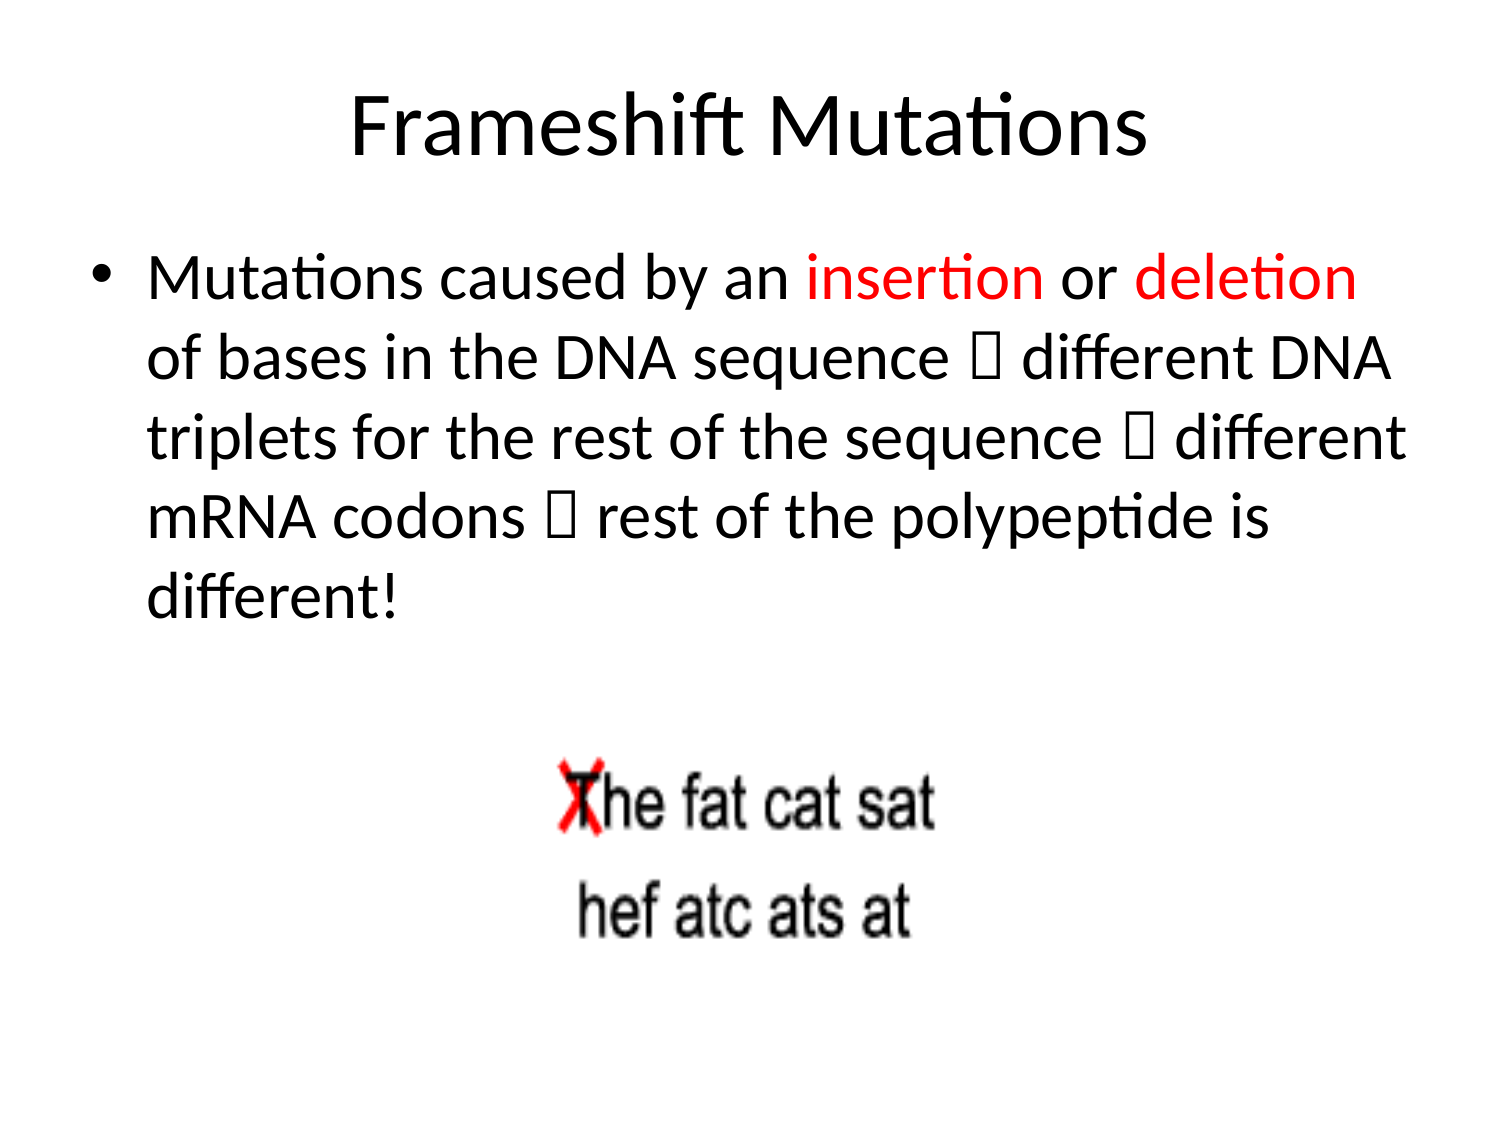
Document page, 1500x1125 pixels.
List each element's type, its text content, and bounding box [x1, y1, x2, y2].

picture [524, 712, 963, 976]
title Frameshift Mutations [74, 24, 1426, 213]
list Mutations caused by an insertion or deletion of bases in the DNA sequence  different DNA triplets for the rest of the sequence  different mRNA codons  rest of the polypeptide is different! [74, 224, 1426, 663]
